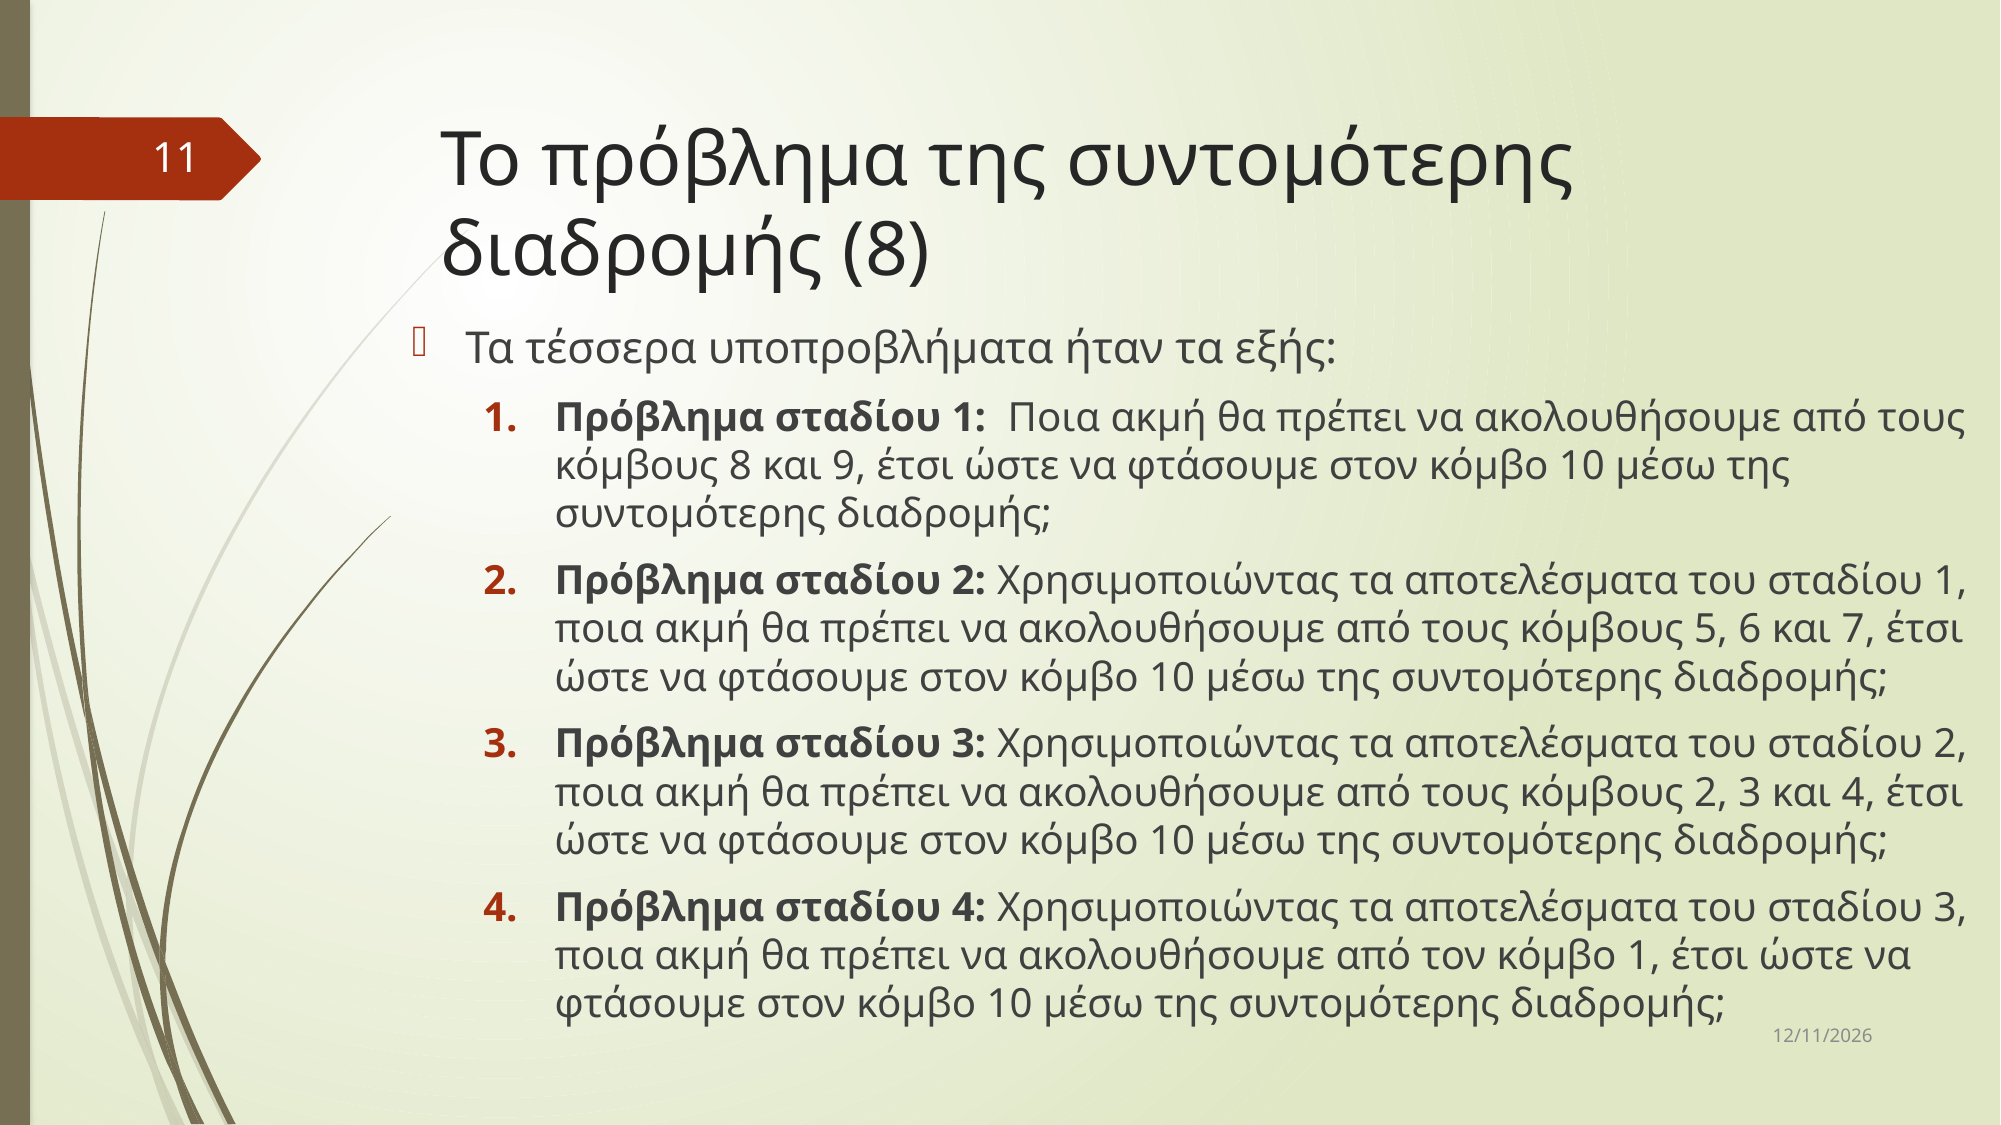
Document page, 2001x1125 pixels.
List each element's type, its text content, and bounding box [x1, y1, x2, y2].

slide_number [1699, 1005, 1888, 1067]
slide_number 11 [87, 129, 216, 190]
title Το πρόβλημα της συντομότερης διαδρομής (8) [425, 102, 1888, 312]
list Τα τέσσερα υποπροβλήματα ήταν τα εξής: Πρόβλημα σταδίου 1: Ποια ακμή θα πρέπει να ακολουθήσουμε από τους κόμβους 8 και 9, έτσι ώστε να φτάσουμε στον κόμβο 10 μέσω της συντομότερης διαδρομής; Πρόβλημα σταδίου 2: Χρησιμοποιώντας τα αποτελέσματα του σταδίου 1, ποια ακμή θα πρέπει να ακολουθήσουμε από τους κόμβους 5, 6 και 7, έτσι ώστε να φτάσουμε στον κόμβο 10 μέσω της συντομότερης διαδρομής; Πρόβλημα σταδίου 3: Χρησιμοποιώντας τα αποτελέσματα του σταδίου 2, ποια ακμή θα πρέπει να ακολουθήσουμε από τους κόμβους 2, 3 και 4, έτσι ώστε να φτάσουμε στον κόμβο 10 μέσω της συντομότερης διαδρομής; Πρόβλημα σταδίου 4: Χρησιμοποιώντας τα αποτελέσματα του σταδίου 3, ποια ακμή θα πρέπει να ακολουθήσουμε από τον κόμβο 1, έτσι ώστε να φτάσουμε στον κόμβο 10 μέσω της συντομότερης διαδρομής; [396, 312, 1995, 1113]
